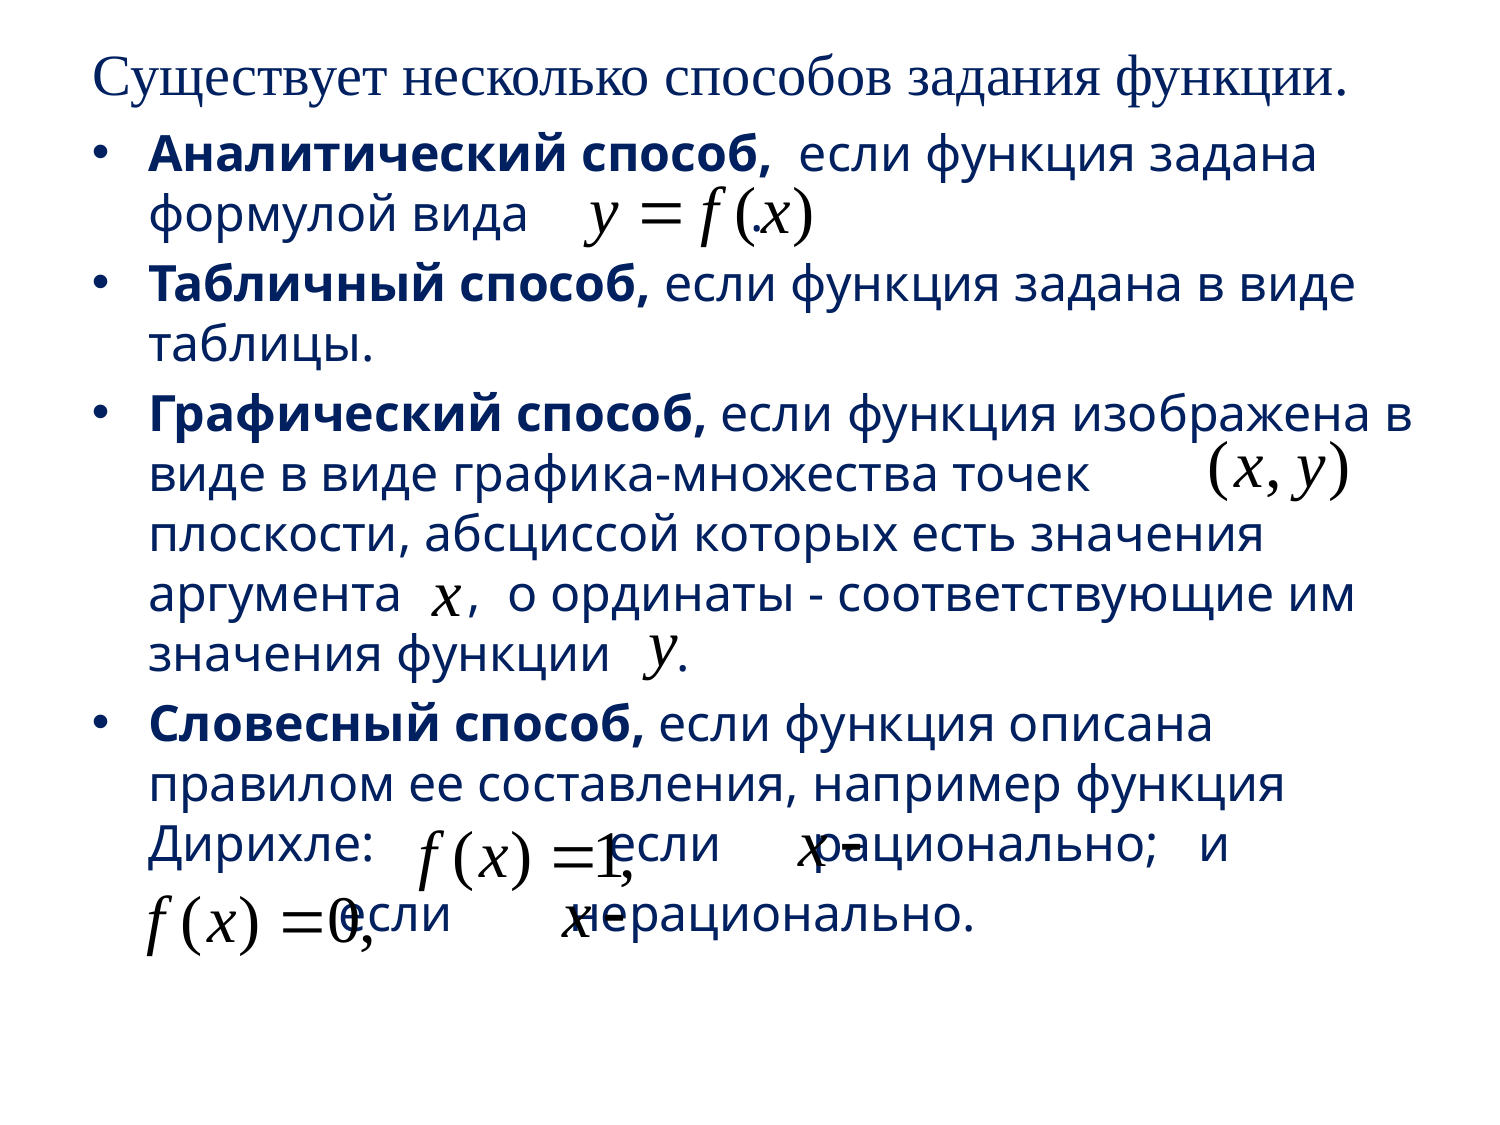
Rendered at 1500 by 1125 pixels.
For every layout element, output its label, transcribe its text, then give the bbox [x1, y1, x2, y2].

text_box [631, 621, 693, 694]
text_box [123, 881, 385, 971]
list Аналитический способ, если функция задана формулой вида . Табличный способ, если функция задана в виде таблицы. Графический способ, если функция изображена в виде в виде графика-множества точек плоскости, абсциссой которых есть значения аргумента , о ординаты - соответствующие им значения функции . Словесный способ, если функция описана правилом ее составления, например функция Дирихле: если рационально; и если нерационально. [76, 113, 1471, 1059]
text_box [785, 822, 892, 884]
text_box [1198, 426, 1360, 516]
title Существует несколько способов задания функции. [53, 0, 1404, 149]
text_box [419, 572, 475, 634]
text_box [572, 172, 828, 262]
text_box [548, 892, 655, 955]
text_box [395, 816, 645, 906]
